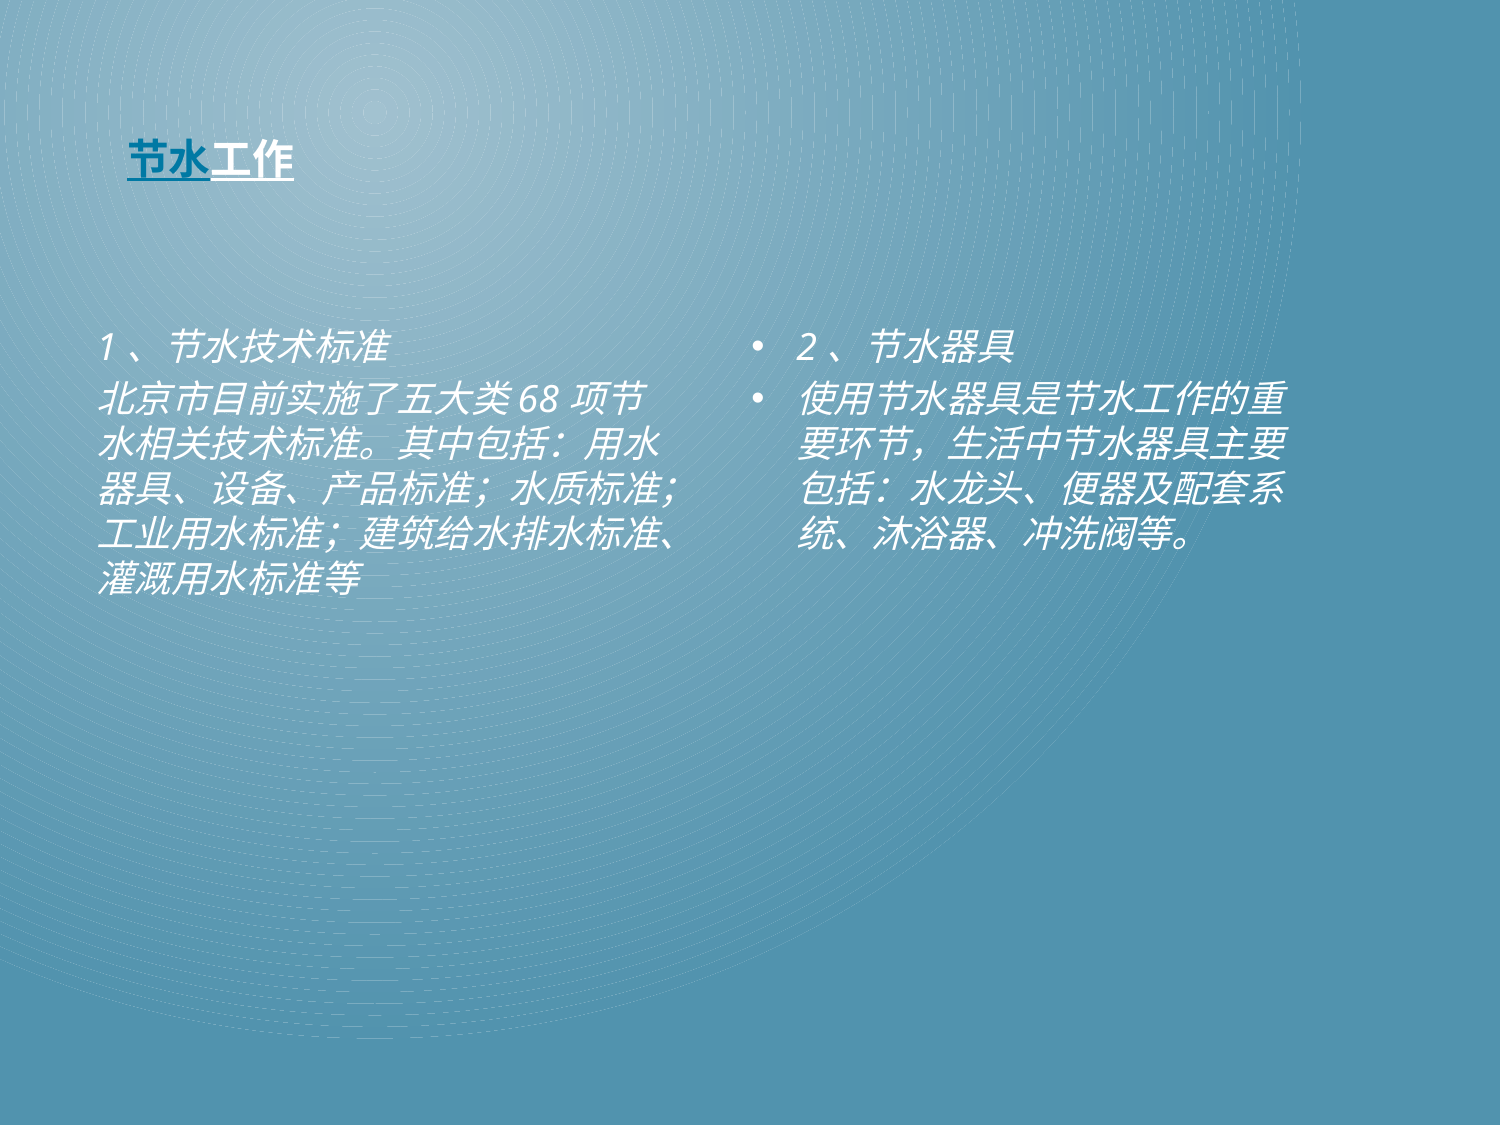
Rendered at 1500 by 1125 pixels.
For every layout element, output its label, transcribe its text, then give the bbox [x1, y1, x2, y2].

list 1、节水技术标准 北京市目前实施了五大类68项节水相关技术标准。其中包括：用水器具、设备、产品标准；水质标准；工业用水标准；建筑给水排水标准、灌溉用水标准等 [81, 315, 677, 613]
title 节水工作 [112, 125, 708, 297]
list 2、节水器具 使用节水器具是节水工作的重要环节，生活中节水器具主要包括：水龙头、便器及配套系统、沐浴器、冲洗阀等。 [736, 315, 1336, 790]
